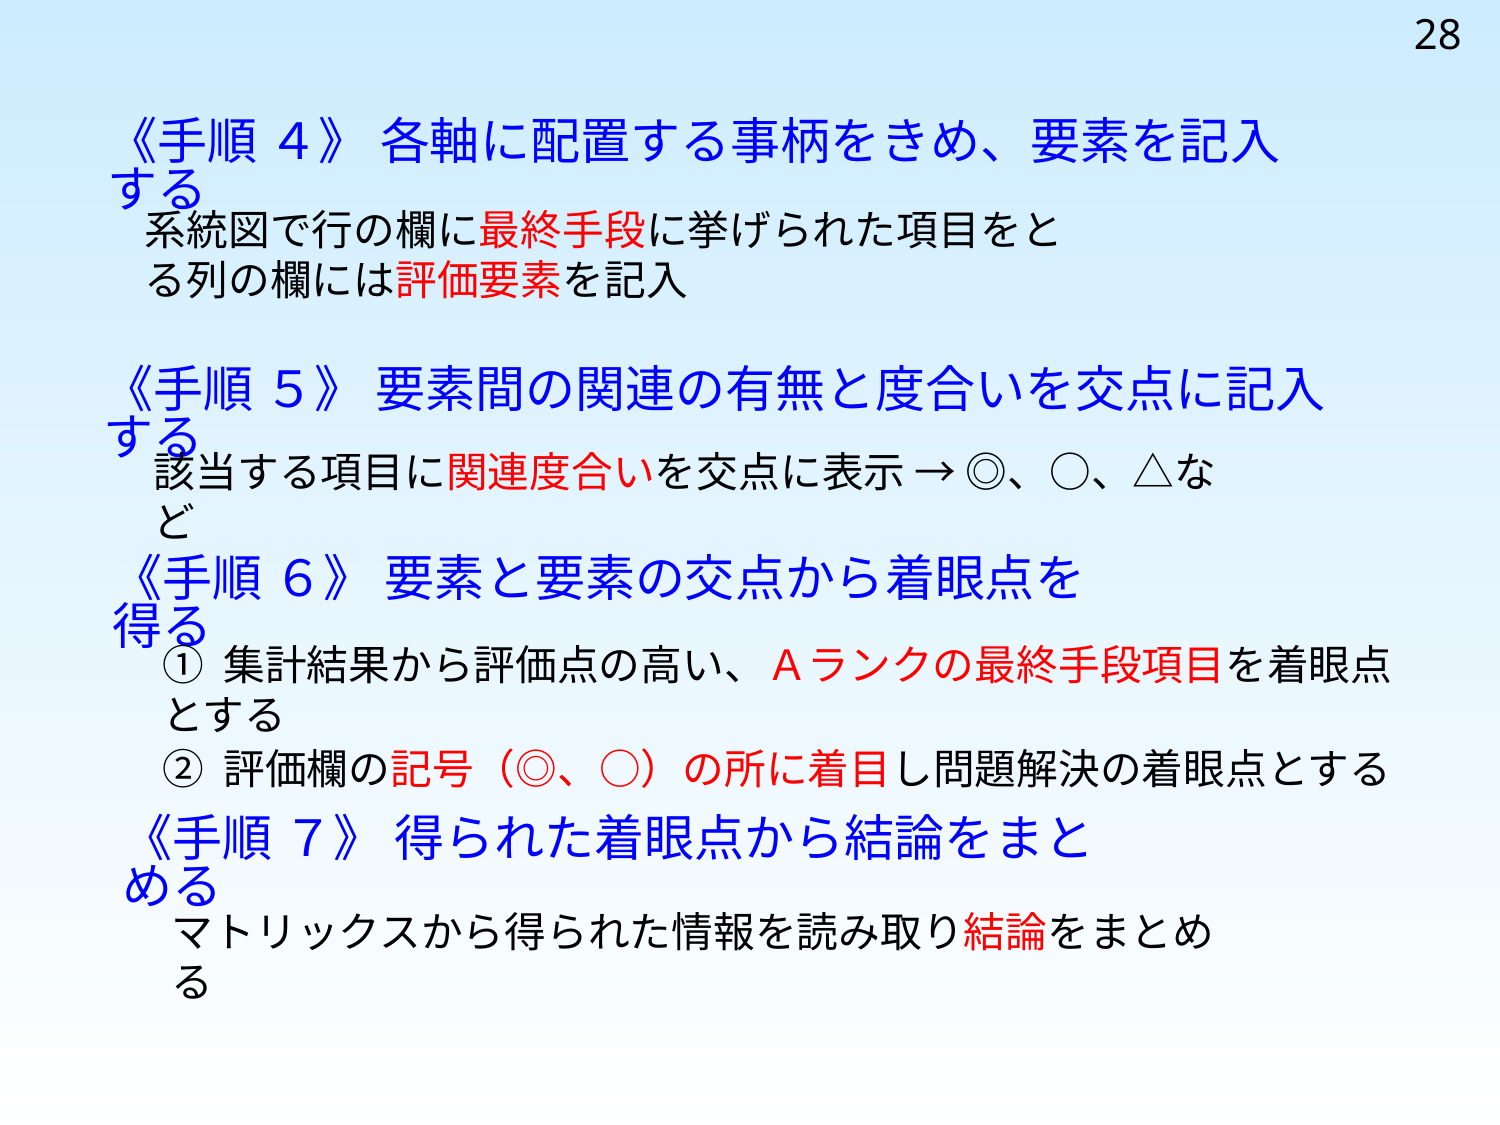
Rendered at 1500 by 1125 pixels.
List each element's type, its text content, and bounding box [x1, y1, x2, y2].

text_box マトリックスから得られた情報を読み取り結論をまとめる [157, 898, 1270, 1014]
text_box ① 集計結果から評価点の高い、Ａランクの最終手段項目を着眼点とする ② 評価欄の記号（◎、○）の所に着目し問題解決の着眼点とする [147, 631, 1436, 801]
text_box 該当する項目に関連度合いを交点に表示 → ◎、○、△など [139, 438, 1252, 553]
text_box 《手順 ６》 要素と要素の交点から着眼点を得る [97, 550, 1136, 662]
text_box 《手順 ５》 要素間の関連の有無と度合いを交点に記入する [88, 361, 1364, 473]
text_box 《手順 ４》 各軸に配置する事柄をきめ、要素を記入する [92, 113, 1306, 225]
text_box 系統図で行の欄に最終手段に挙げられた項目をとる列の欄には評価要素を記入 [130, 196, 1081, 312]
text_box 28 [1376, 0, 1500, 65]
text_box 《手順 ７》 得られた着眼点から結論をまとめる [107, 810, 1145, 922]
